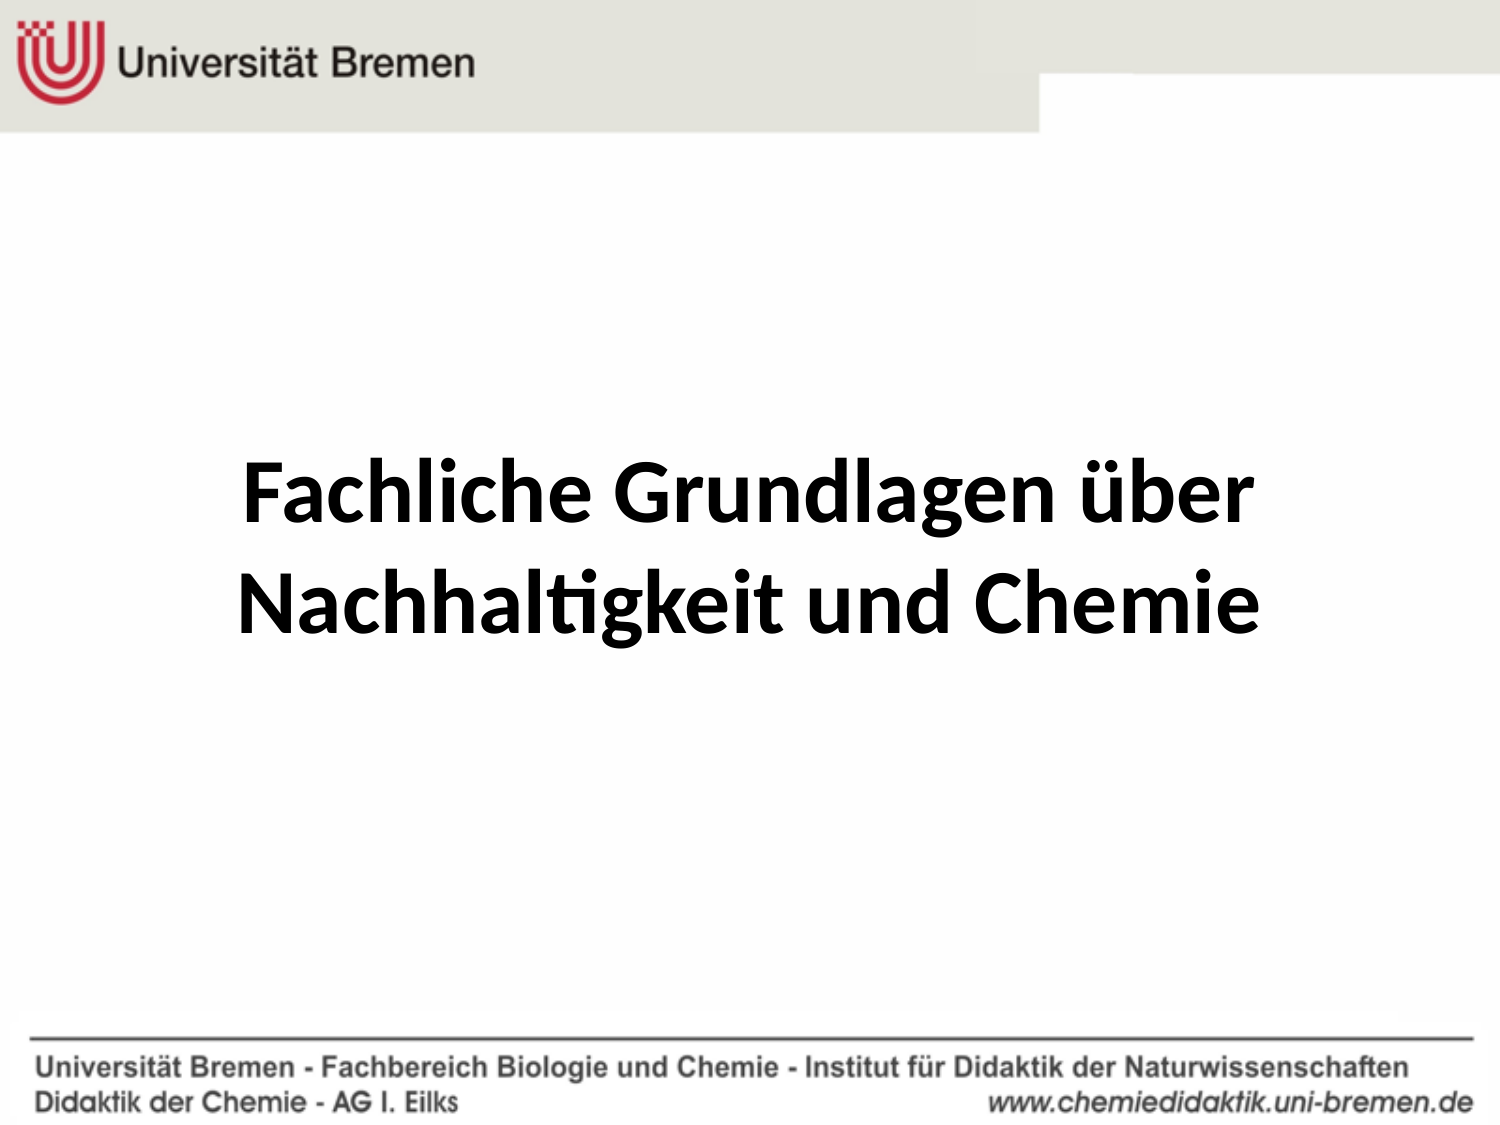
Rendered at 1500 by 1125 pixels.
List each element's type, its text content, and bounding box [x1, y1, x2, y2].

picture [0, 0, 1500, 1125]
title Fachliche Grundlagen über Nachhaltigkeit und Chemie [112, 420, 1388, 662]
